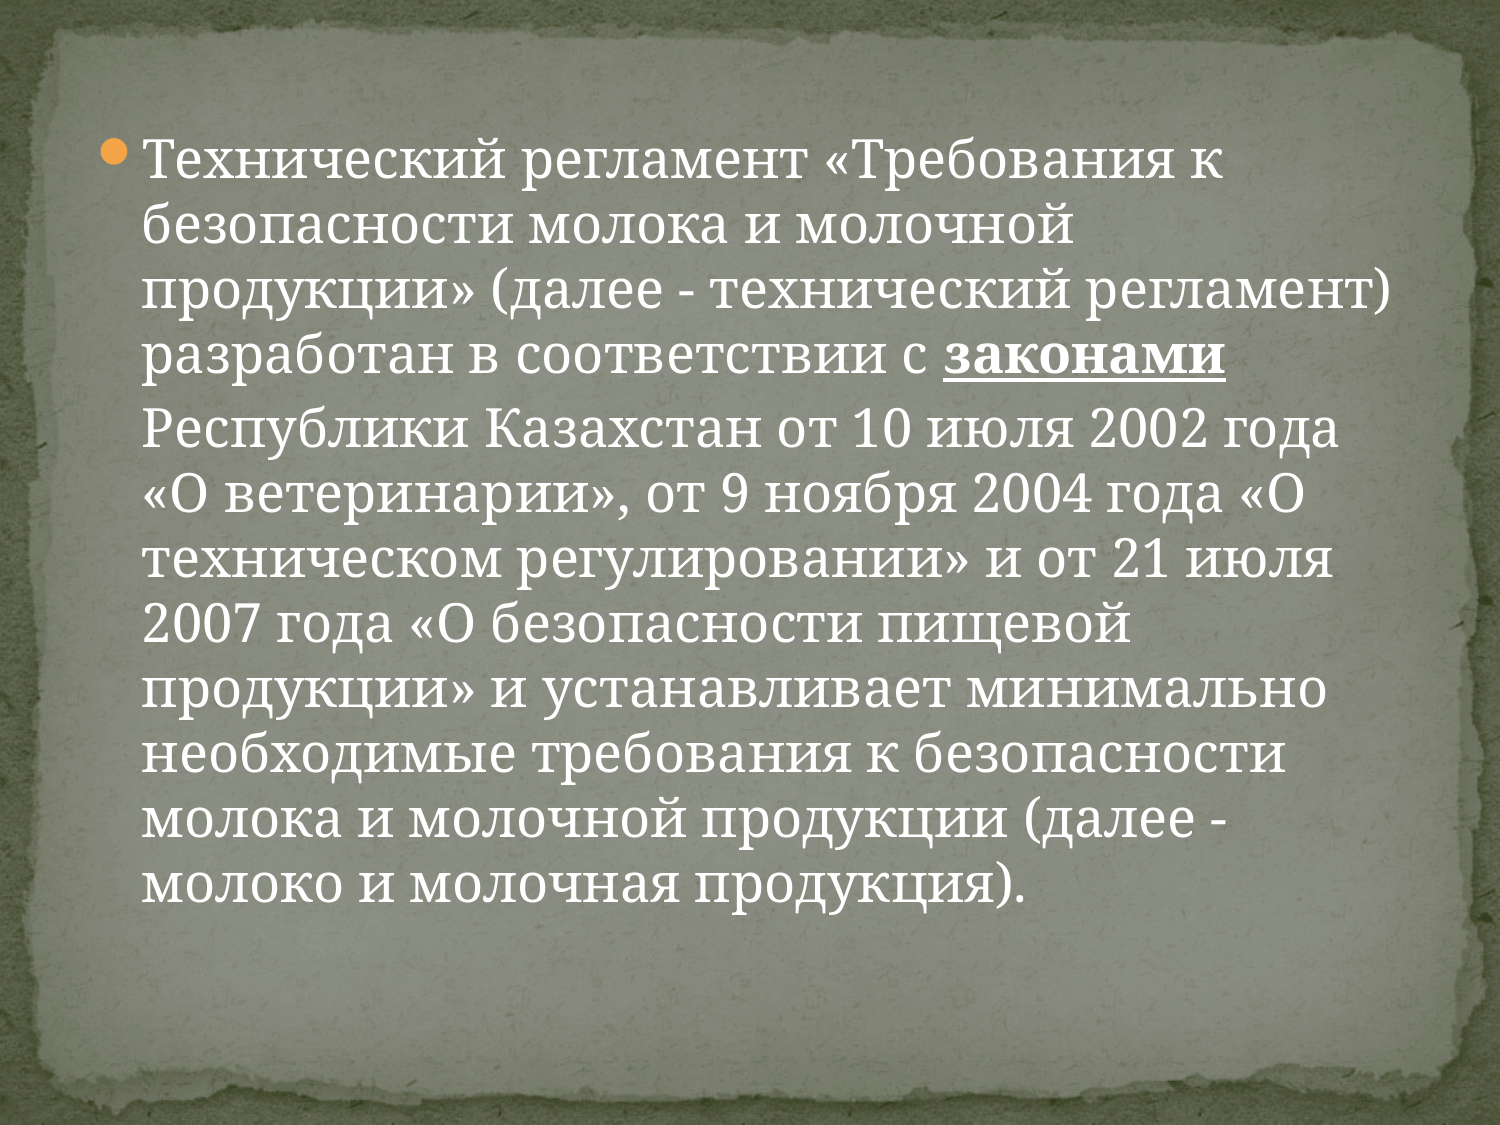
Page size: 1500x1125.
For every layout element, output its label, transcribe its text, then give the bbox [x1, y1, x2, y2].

list Технический регламент «Требования к безопасности молока и молочной продукции» (далее - технический регламент) разработан в соответствии с законами Республики Казахстан от 10 июля 2002 года «О ветеринарии», от 9 ноября 2004 года «О техническом регулировании» и от 21 июля 2007 года «О безопасности пищевой продукции» и устанавливает минимально необходимые требования к безопасности молока и молочной продукции (далее - молоко и молочная продукция). [82, 117, 1425, 1000]
